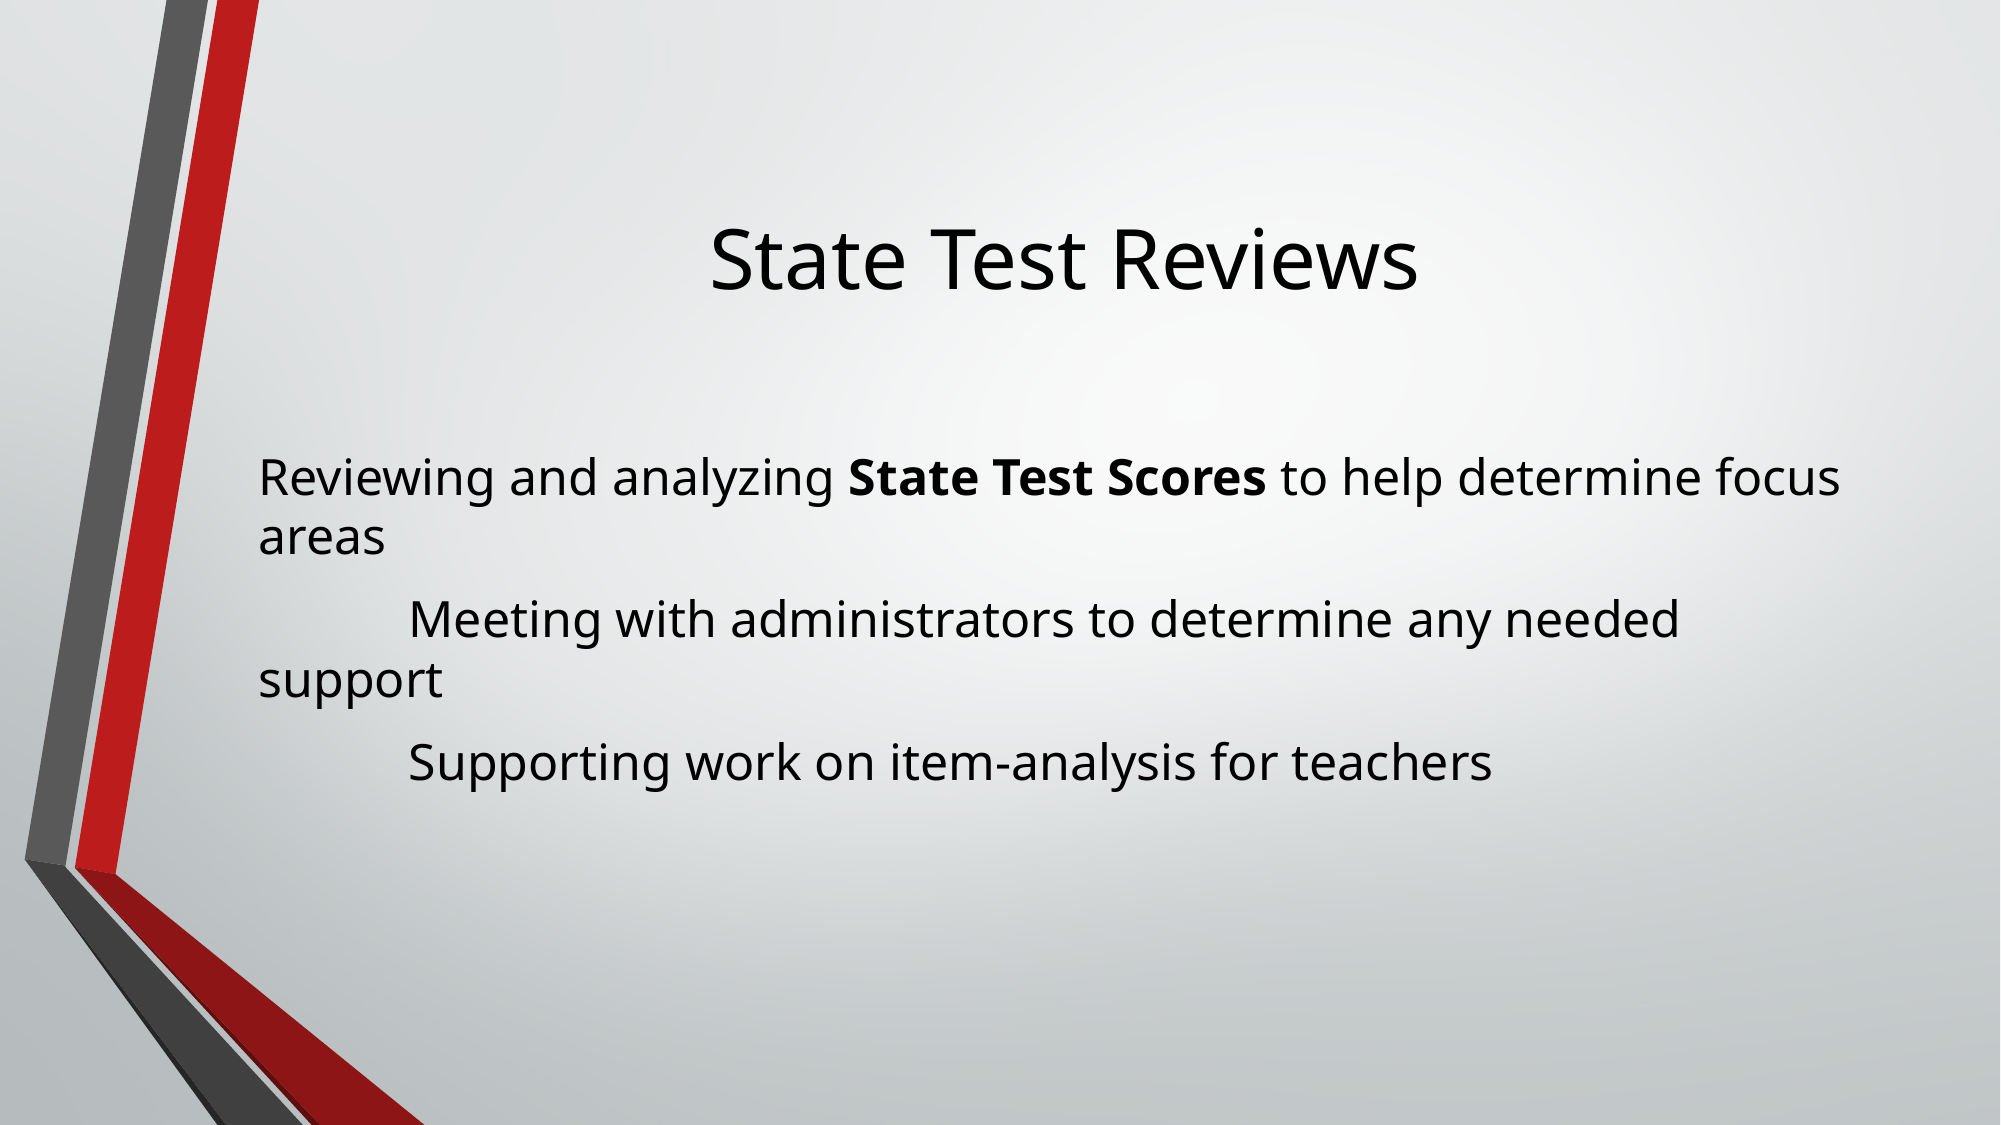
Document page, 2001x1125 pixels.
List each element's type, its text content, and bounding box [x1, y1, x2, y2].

title State Test Reviews [243, 112, 1887, 400]
list Reviewing and analyzing State Test Scores to help determine focus areas Meeting with administrators to determine any needed support Supporting work on item-analysis for teachers [243, 437, 1887, 950]
